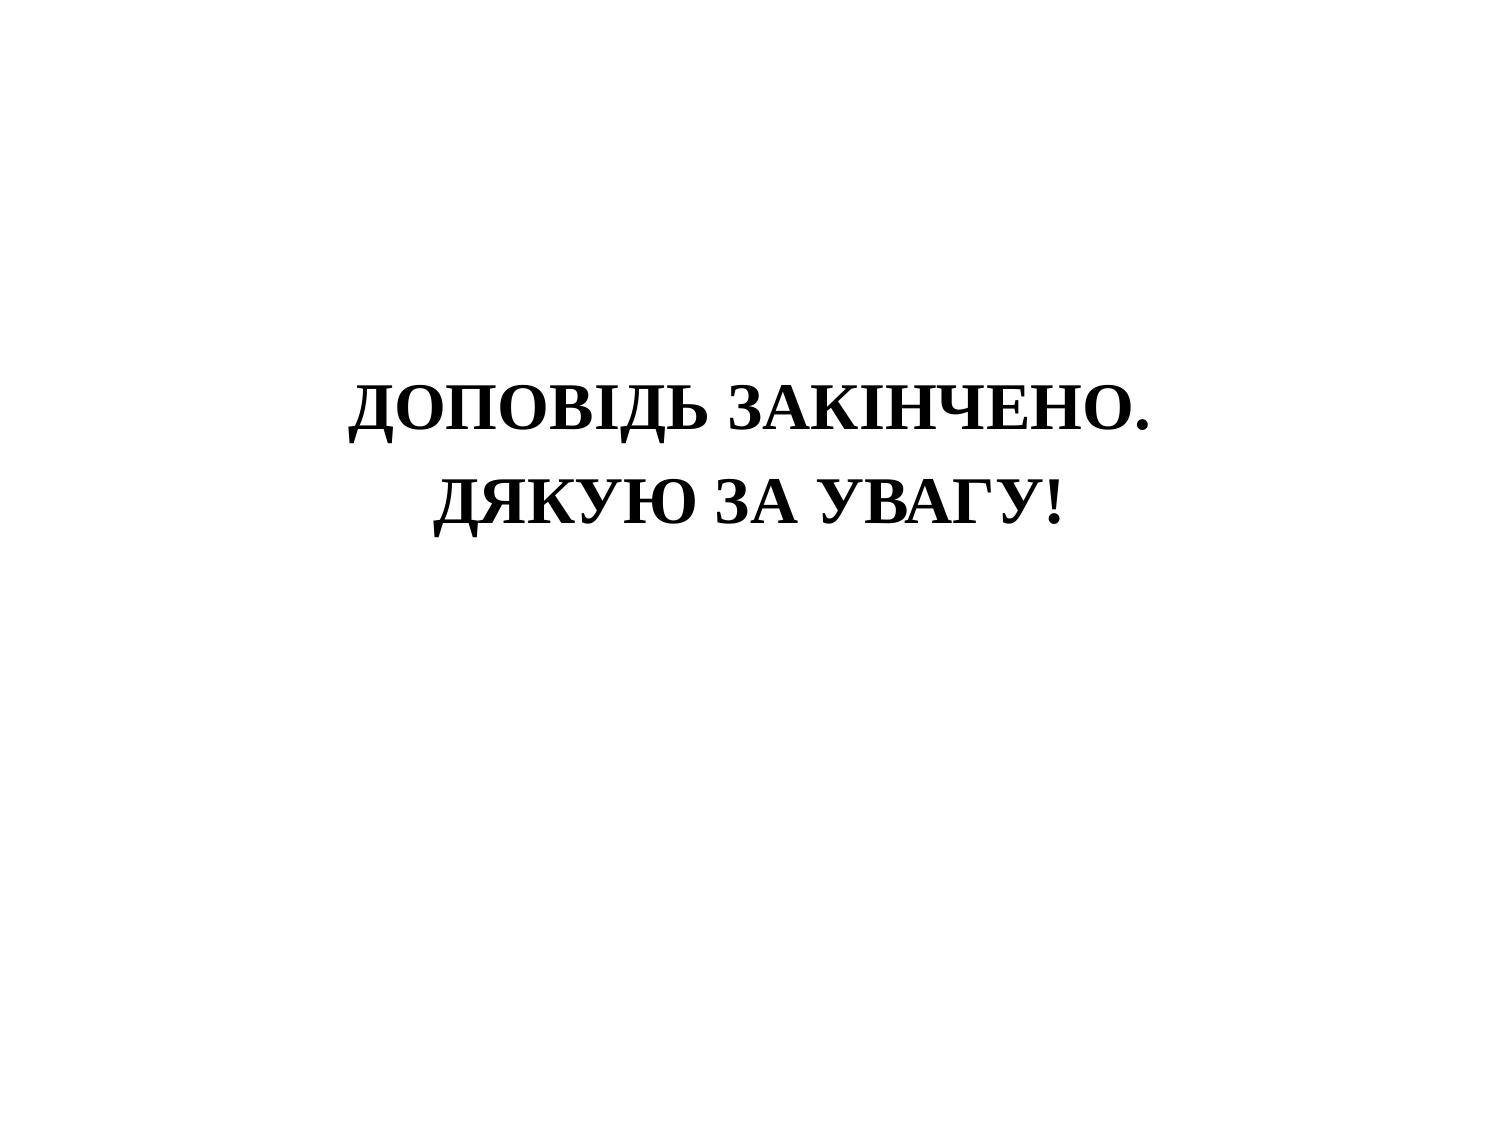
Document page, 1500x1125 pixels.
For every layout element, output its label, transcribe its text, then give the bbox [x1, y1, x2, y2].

list ДОПОВІДЬ ЗАКІНЧЕНО. ДЯКУЮ ЗА УВАГУ! [75, 262, 1425, 1005]
